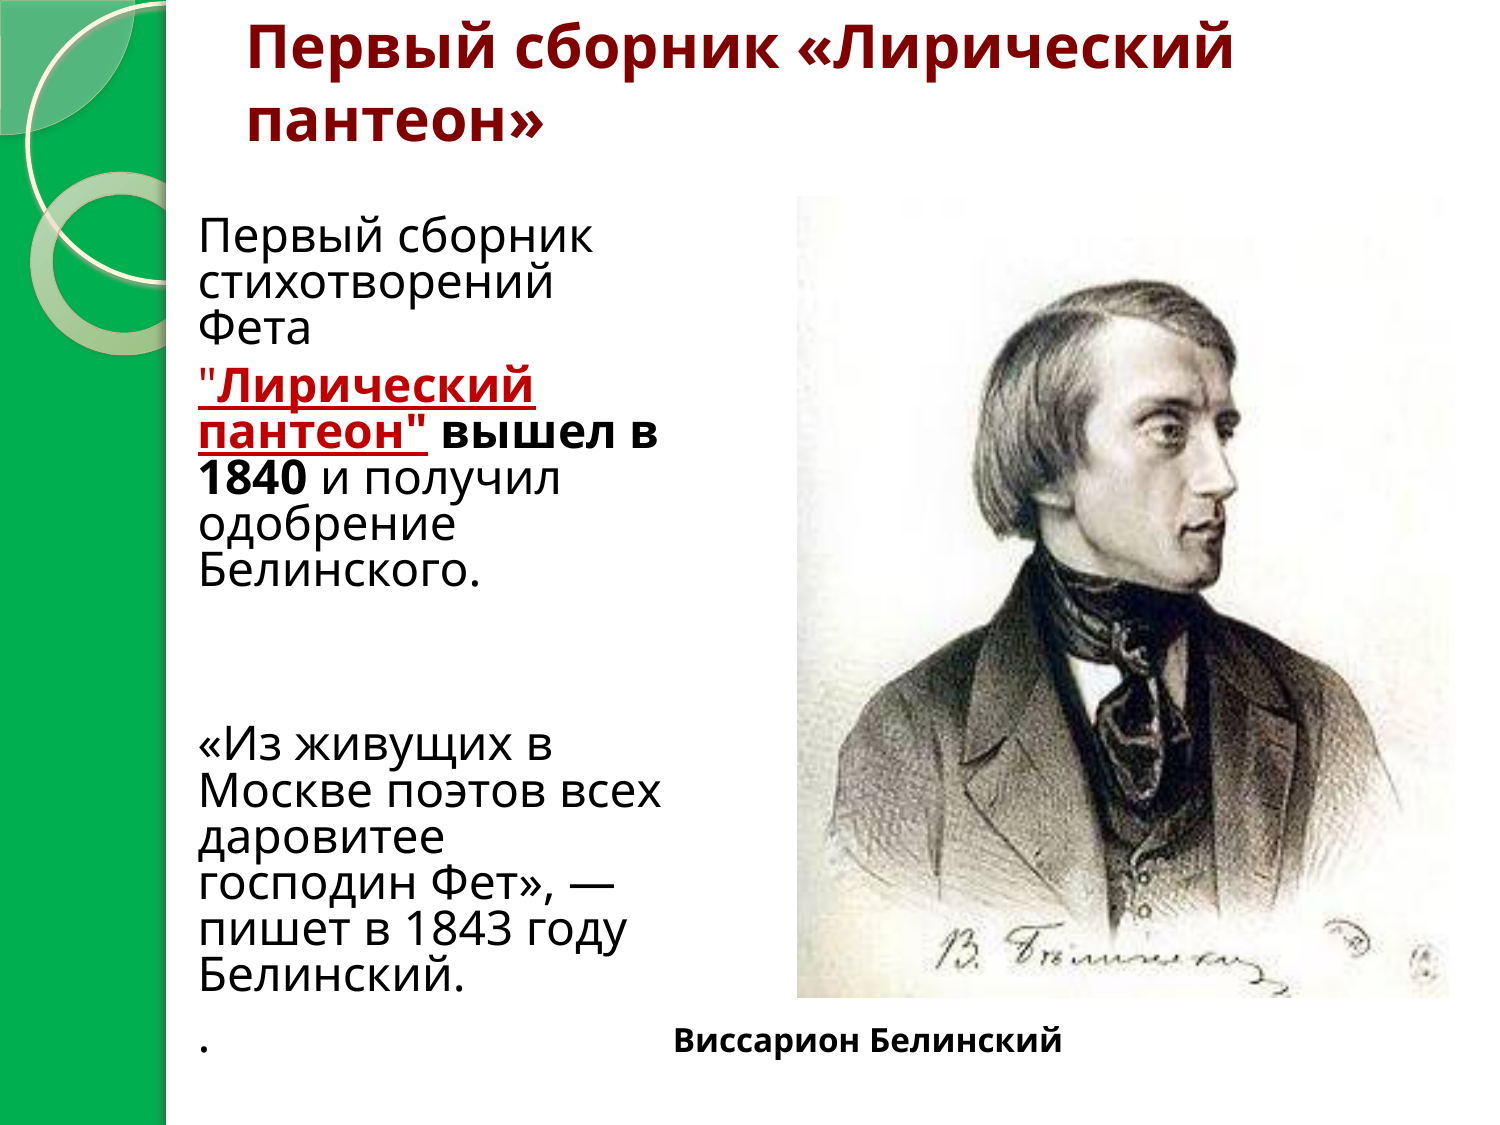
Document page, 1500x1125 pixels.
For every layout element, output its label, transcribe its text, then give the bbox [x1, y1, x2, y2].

text_box Виссарион Белинский [584, 1011, 1152, 1066]
title Первый сборник «Лирический пантеон» [230, 0, 1425, 161]
picture [796, 196, 1455, 998]
list Первый сборник стихотворений Фета "Лирический пантеон" вышел в 1840 и получил одобрение Белинского. «Из живущих в Москве поэтов всех даровитее господин Фет», — пишет в 1843 году Белинский. . [183, 208, 680, 1071]
